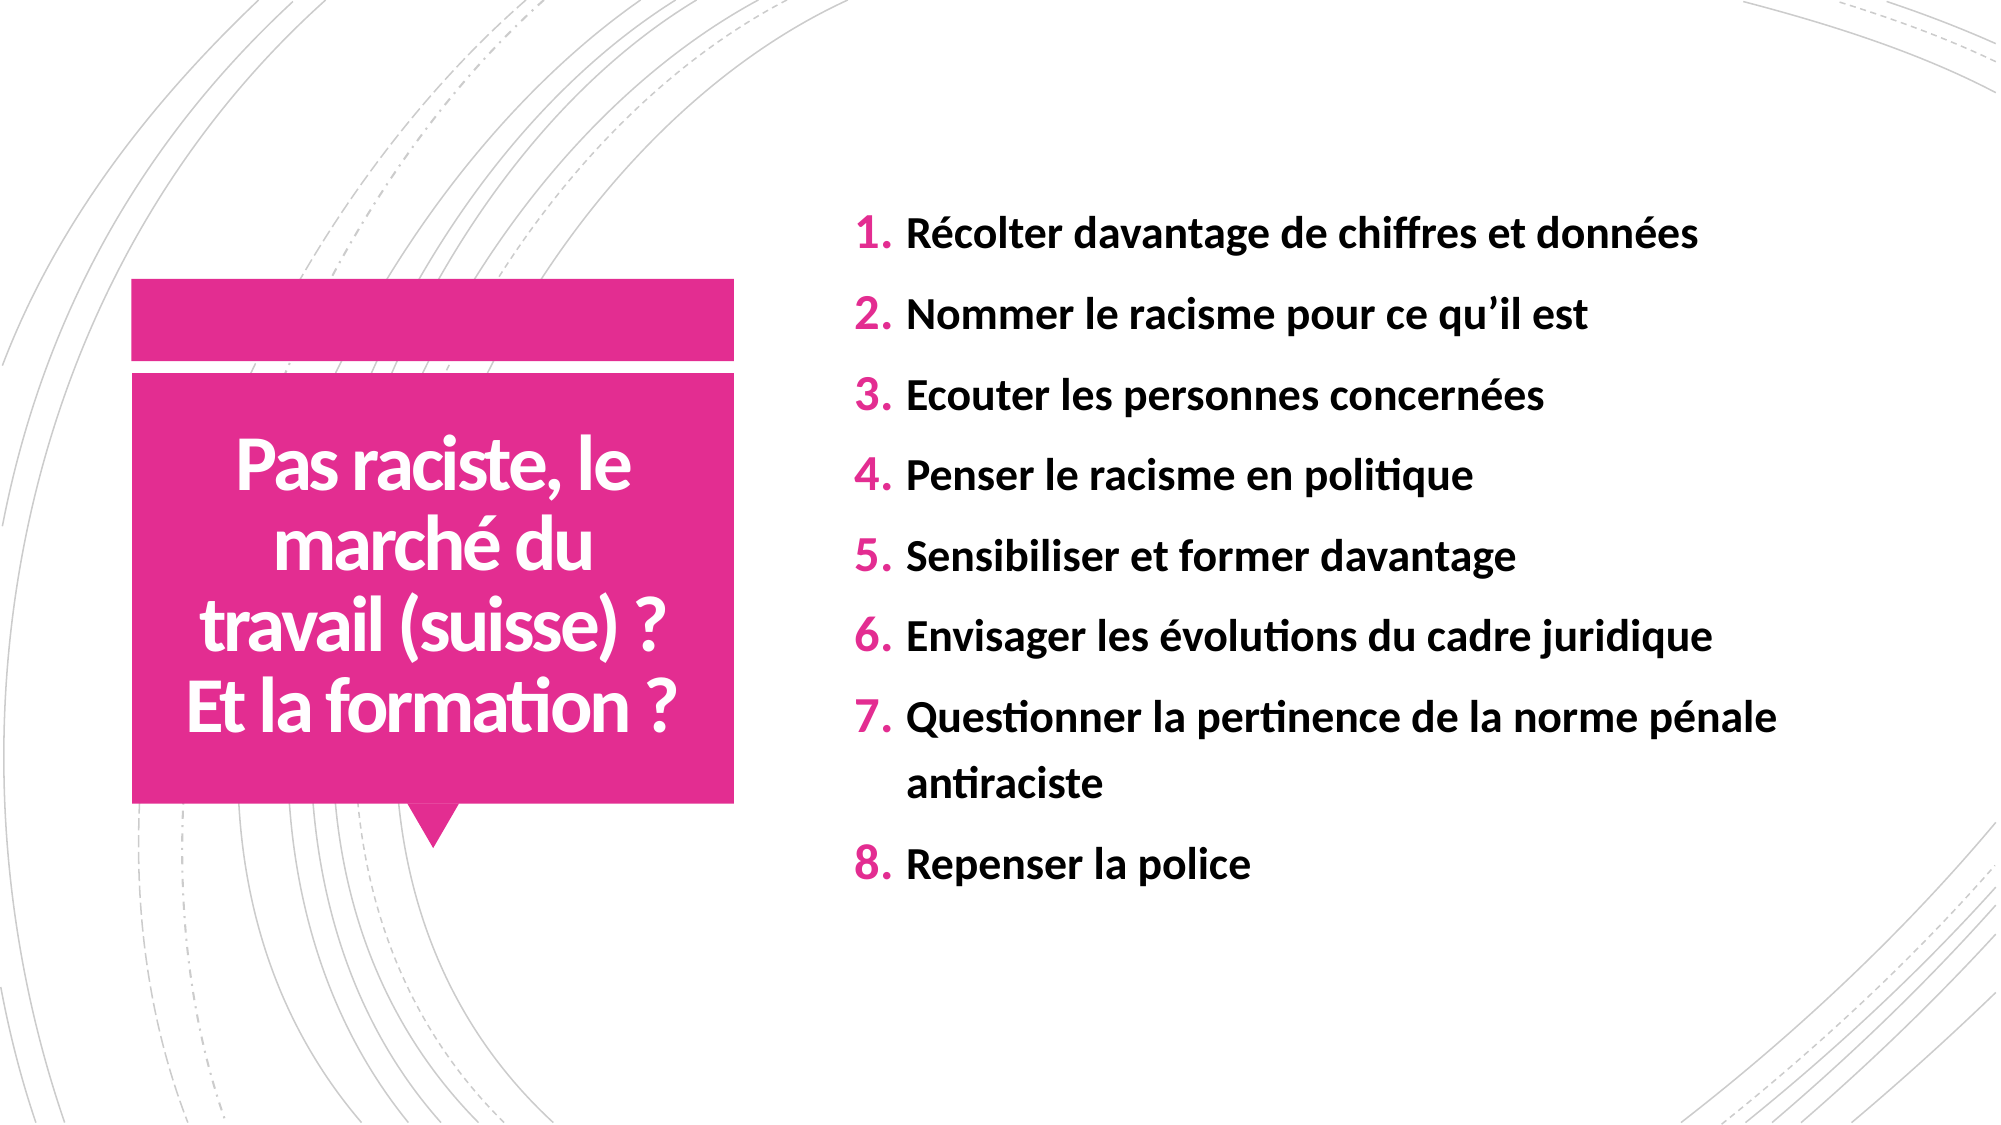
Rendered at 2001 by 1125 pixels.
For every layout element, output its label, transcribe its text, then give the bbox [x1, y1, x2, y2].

title Pas raciste, le marché du travail (suisse) ? Et la formation ? [145, 385, 720, 789]
list Récolter davantage de chiffres et données Nommer le racisme pour ce qu’il est Ecouter les personnes concernées Penser le racisme en politique Sensibiliser et former davantage Envisager les évolutions du cadre juridique Questionner la pertinence de la norme pénale antiraciste Repenser la police [839, 45, 1871, 993]
